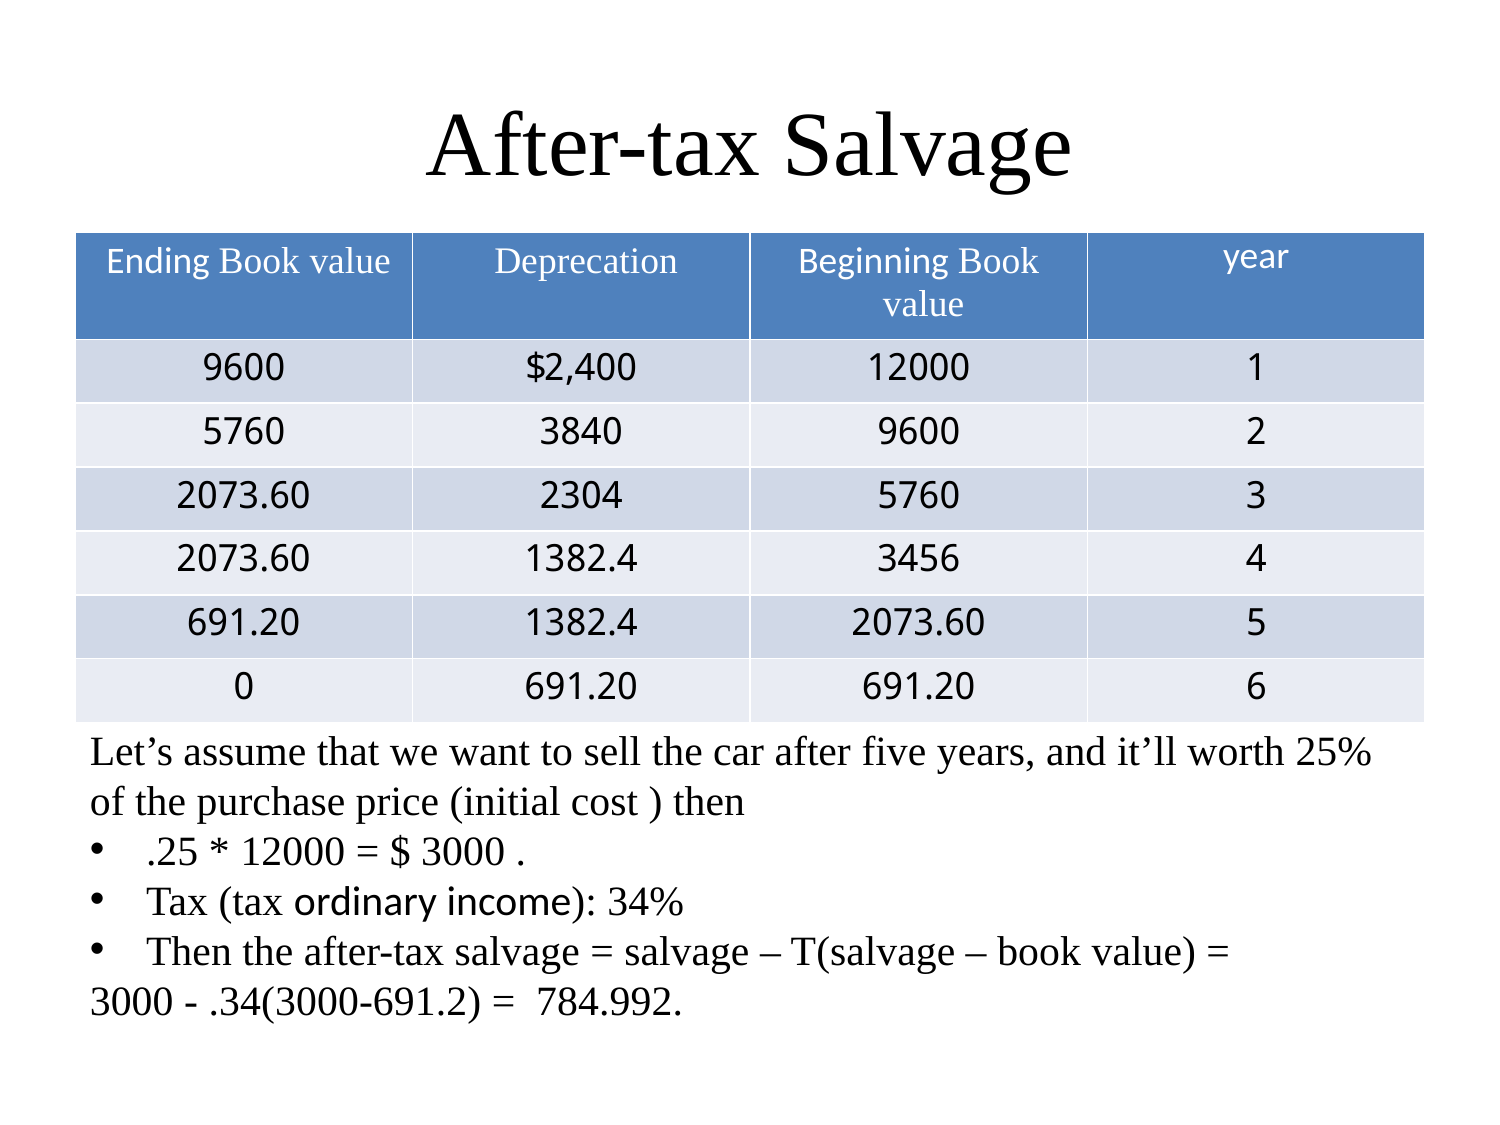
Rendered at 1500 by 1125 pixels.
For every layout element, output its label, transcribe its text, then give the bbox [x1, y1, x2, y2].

table_cell 3456 [751, 532, 1087, 594]
table_cell 5 [1088, 596, 1424, 658]
table_cell 3 [1088, 468, 1424, 530]
table_cell 0 [76, 659, 412, 716]
text_box Let’s assume that we want to sell the car after five years, and it’ll worth 25% of the purchase price (initial cost ) then .25 * 12000 = $ 3000 . Tax (tax ordinary income): 34% Then the after-tax salvage = salvage – T(salvage – book value) = 3000 - .34(3000-691.2) = 784.992. [74, 716, 1425, 1032]
table_cell 691.20 [413, 659, 749, 716]
table_cell 2304 [413, 468, 749, 530]
table_cell 6 [1088, 659, 1424, 716]
title After-tax Salvage [75, 45, 1425, 232]
table_cell 2 [1088, 404, 1424, 466]
table_header Deprecation [413, 233, 749, 339]
table_cell $2,400 [413, 340, 749, 402]
table_cell 9600 [751, 404, 1087, 466]
table_cell 9600 [76, 340, 412, 402]
table_header Beginning Book value [751, 233, 1087, 339]
table_cell 2073.60 [76, 532, 412, 594]
table_cell 3840 [413, 404, 749, 466]
table_cell 2073.60 [76, 468, 412, 530]
table_cell 5760 [751, 468, 1087, 530]
table_cell 5760 [76, 404, 412, 466]
table_cell 1382.4 [413, 532, 749, 594]
table_cell 2073.60 [751, 596, 1087, 658]
table_header year [1088, 233, 1424, 339]
table_cell 691.20 [751, 659, 1087, 716]
table_cell 1382.4 [413, 596, 749, 658]
table_cell 691.20 [76, 596, 412, 658]
table_cell 4 [1088, 532, 1424, 594]
table_header Ending Book value [76, 233, 412, 339]
table_cell 12000 [751, 340, 1087, 402]
table_cell 1 [1088, 340, 1424, 402]
